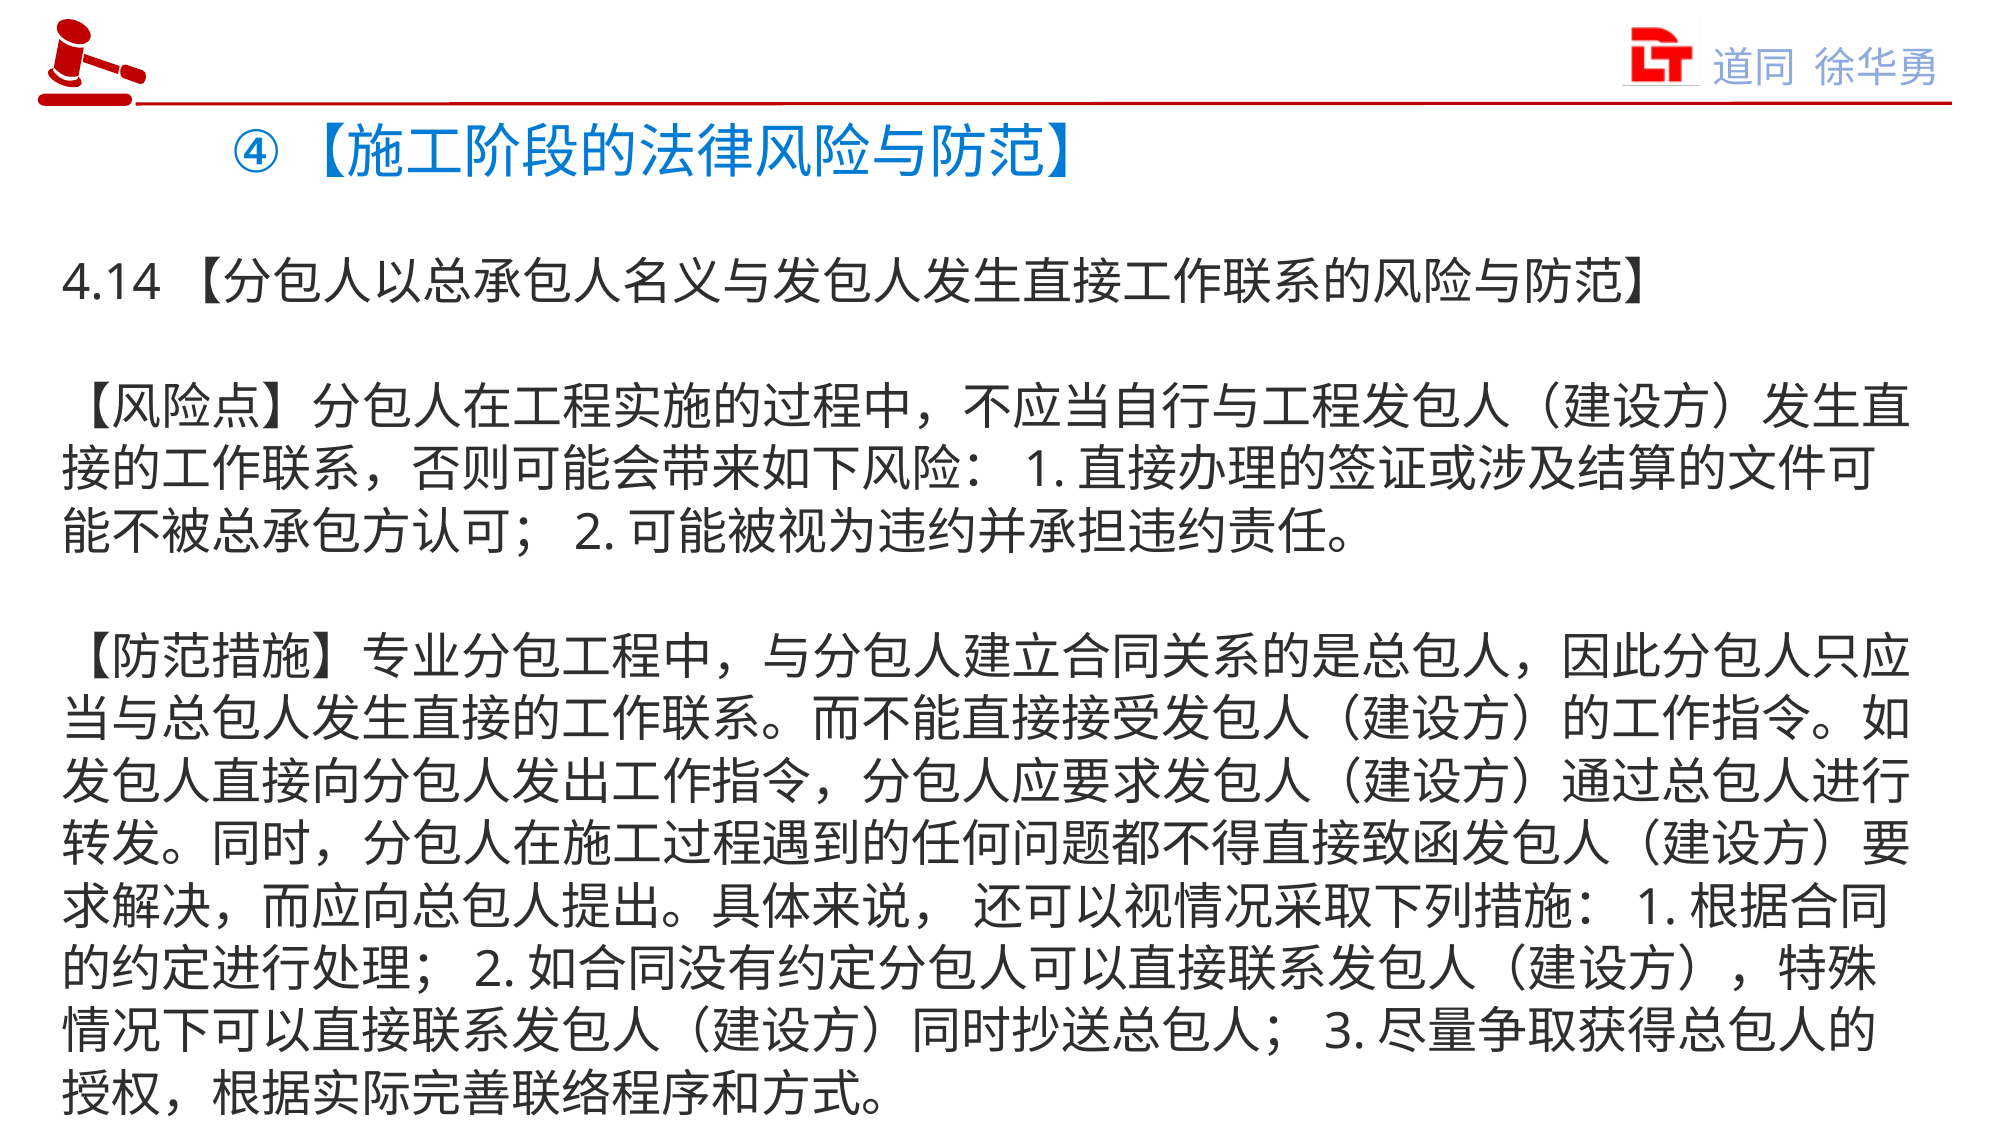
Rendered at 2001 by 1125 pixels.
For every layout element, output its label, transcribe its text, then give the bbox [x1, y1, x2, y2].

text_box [37, 17, 1954, 106]
text_box 【施工阶段的法律风险与防范】 4.14【分包人以总承包人名义与发包人发生直接工作联系的风险与防范】 【风险点】分包人在工程实施的过程中，不应当自行与工程发包人（建设方）发生直接的工作联系，否则可能会带来如下风险：1.直接办理的签证或涉及结算的文件可能不被总承包方认可；2.可能被视为违约并承担违约责任。 【防范措施】专业分包工程中，与分包人建立合同关系的是总包人，因此分包人只应当与总包人发生直接的工作联系。而不能直接接受发包人（建设方）的工作指令。如发包人直接向分包人发出工作指令，分包人应要求发包人（建设方）通过总包人进行转发。同时，分包人在施工过程遇到的任何问题都不得直接致函发包人（建设方）要求解决，而应向总包人提出。具体来说， 还可以视情况采取下列措施：1.根据合同的约定进行处理；2.如合同没有约定分包人可以直接联系发包人（建设方），特殊情况下可以直接联系发包人（建设方）同时抄送总包人；3.尽量争取获得总包人的授权，根据实际完善联络程序和方式。 [47, 114, 1928, 1125]
picture [1622, 19, 1699, 97]
